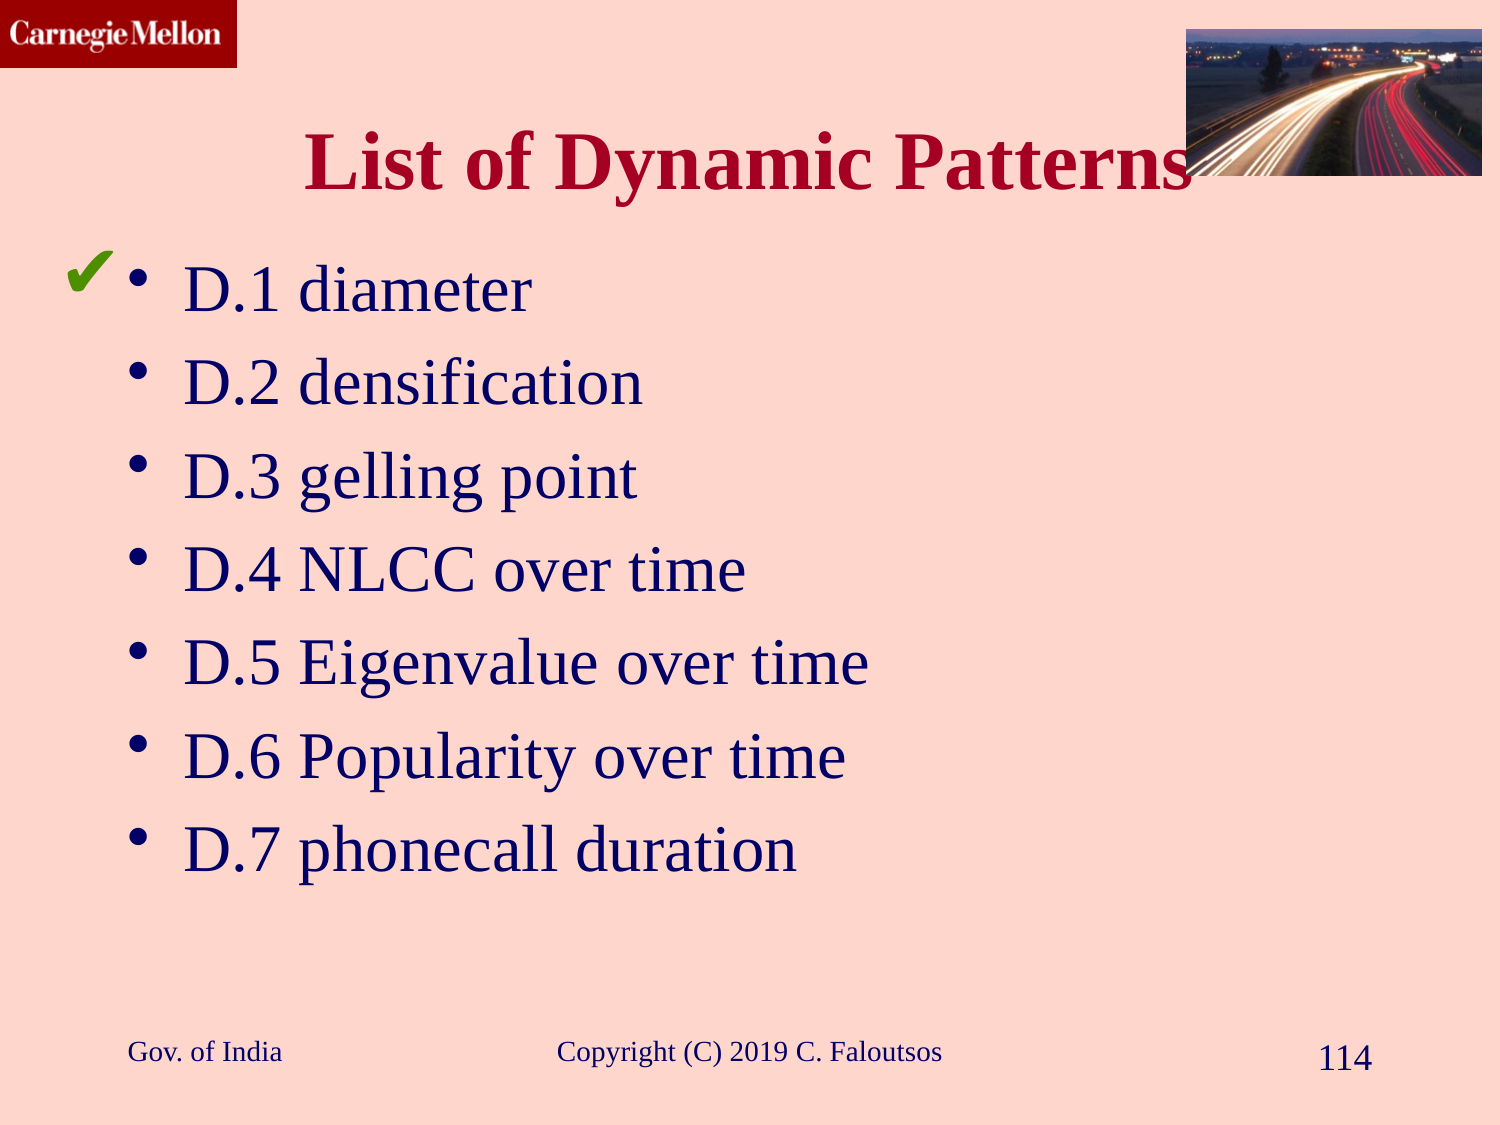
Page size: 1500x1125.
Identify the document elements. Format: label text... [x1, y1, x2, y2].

footer Copyright (C) 2019 C. Faloutsos [512, 1024, 988, 1101]
picture [0, 0, 237, 68]
picture [1186, 29, 1483, 176]
text_box ✔️ [45, 215, 138, 321]
slide_number 114 [1074, 1024, 1388, 1101]
title List of Dynamic Patterns [112, 99, 1388, 213]
list D.1 diameter D.2 densification D.3 gelling point D.4 NLCC over time D.5 Eigenvalue over time D.6 Popularity over time D.7 phonecall duration [112, 237, 1388, 1001]
slide_number Gov. of India [112, 1024, 426, 1101]
